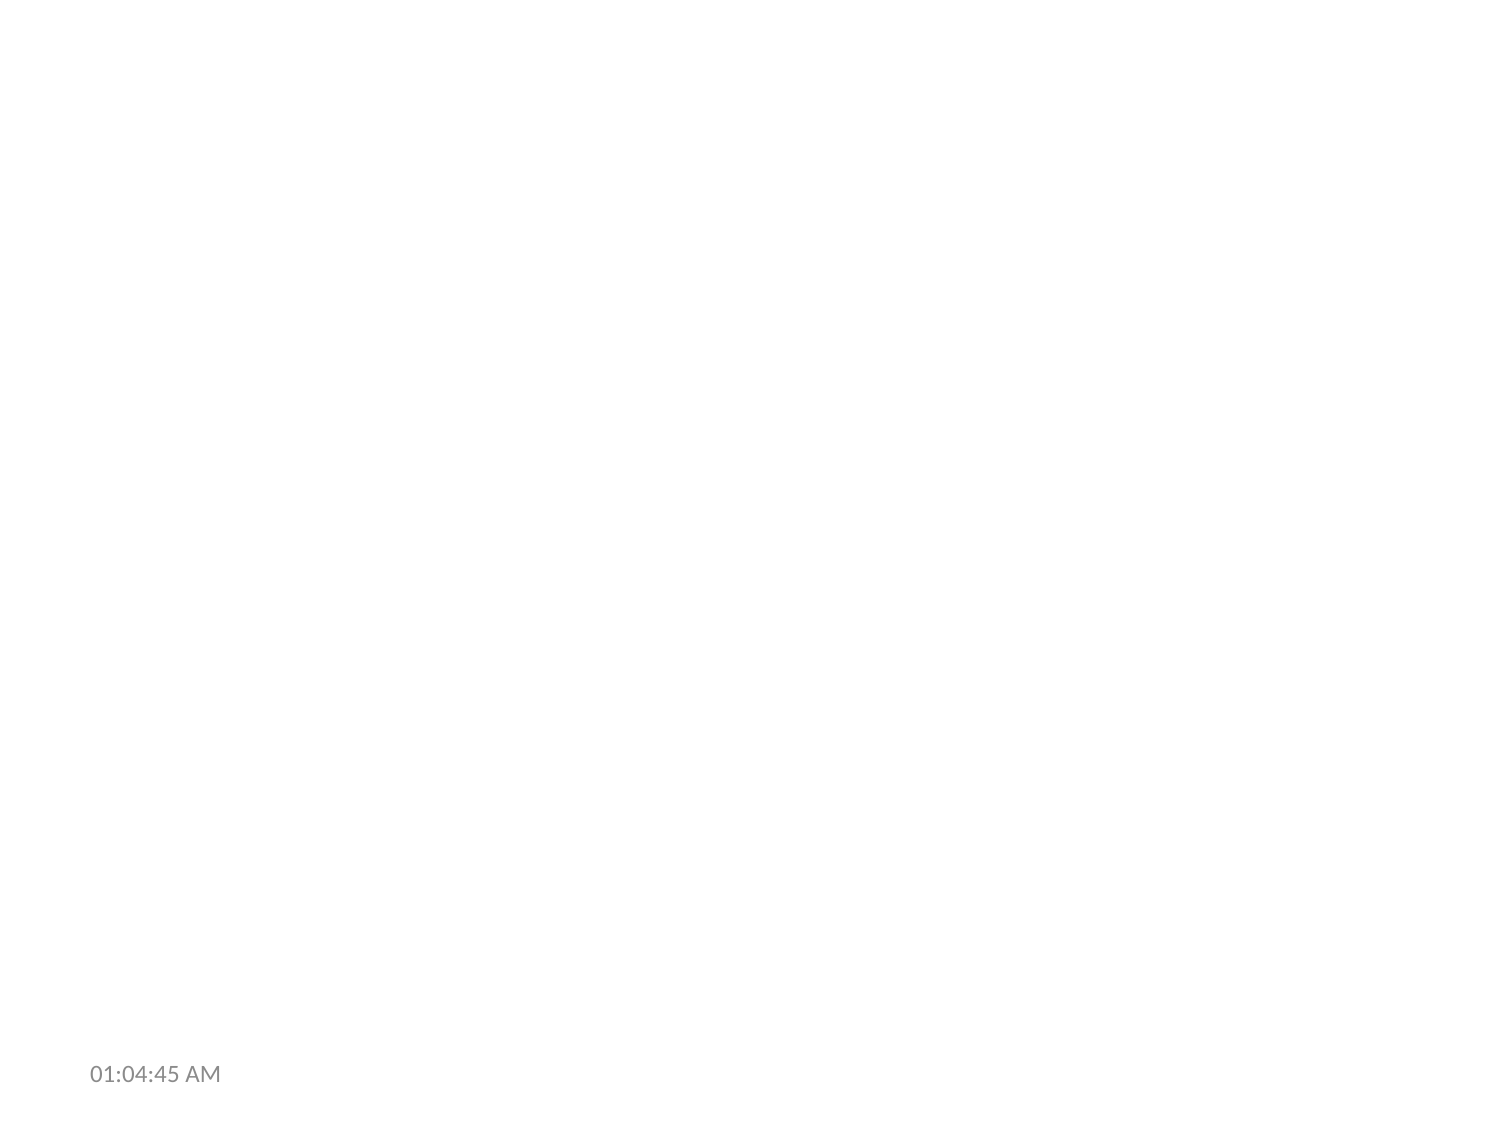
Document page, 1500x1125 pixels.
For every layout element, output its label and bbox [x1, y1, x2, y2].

slide_number [75, 1042, 425, 1103]
